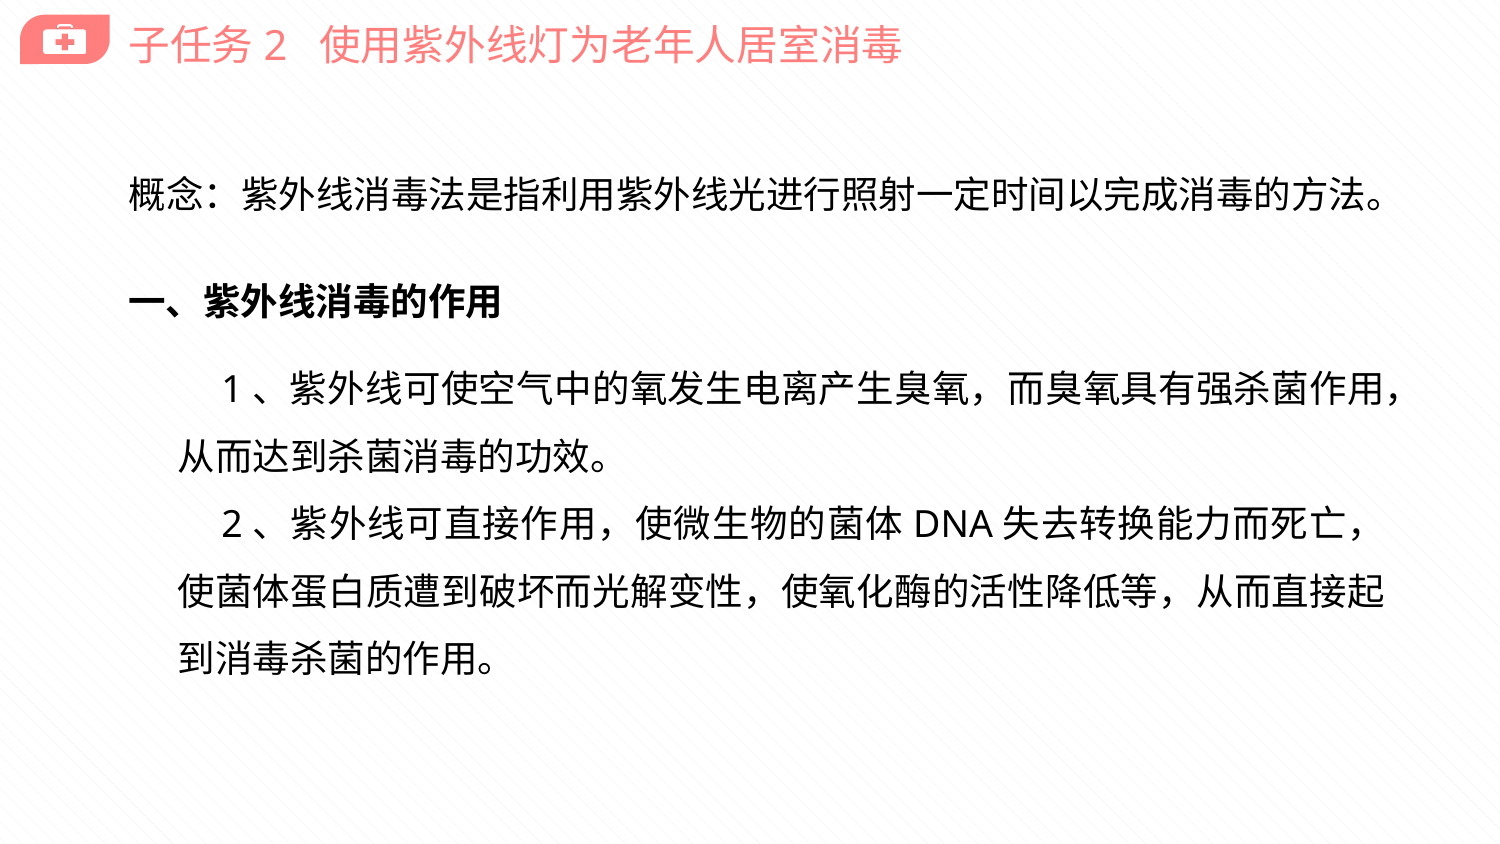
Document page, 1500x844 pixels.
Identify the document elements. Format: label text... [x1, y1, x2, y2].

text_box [19, 11, 991, 78]
text_box 1、紫外线可使空气中的氧发生电离产生臭氧，而臭氧具有强杀菌作用，从而达到杀菌消毒的功效。 2、紫外线可直接作用，使微生物的菌体DNA失去转换能力而死亡，使菌体蛋白质遭到破坏而光解变性，使氧化酶的活性降低等，从而直接起到消毒杀菌的作用。 [162, 335, 1400, 688]
text_box 一、紫外线消毒的作用 [113, 237, 864, 331]
text_box 概念：紫外线消毒法是指利用紫外线光进行照射一定时间以完成消毒的方法。 [113, 163, 1390, 224]
